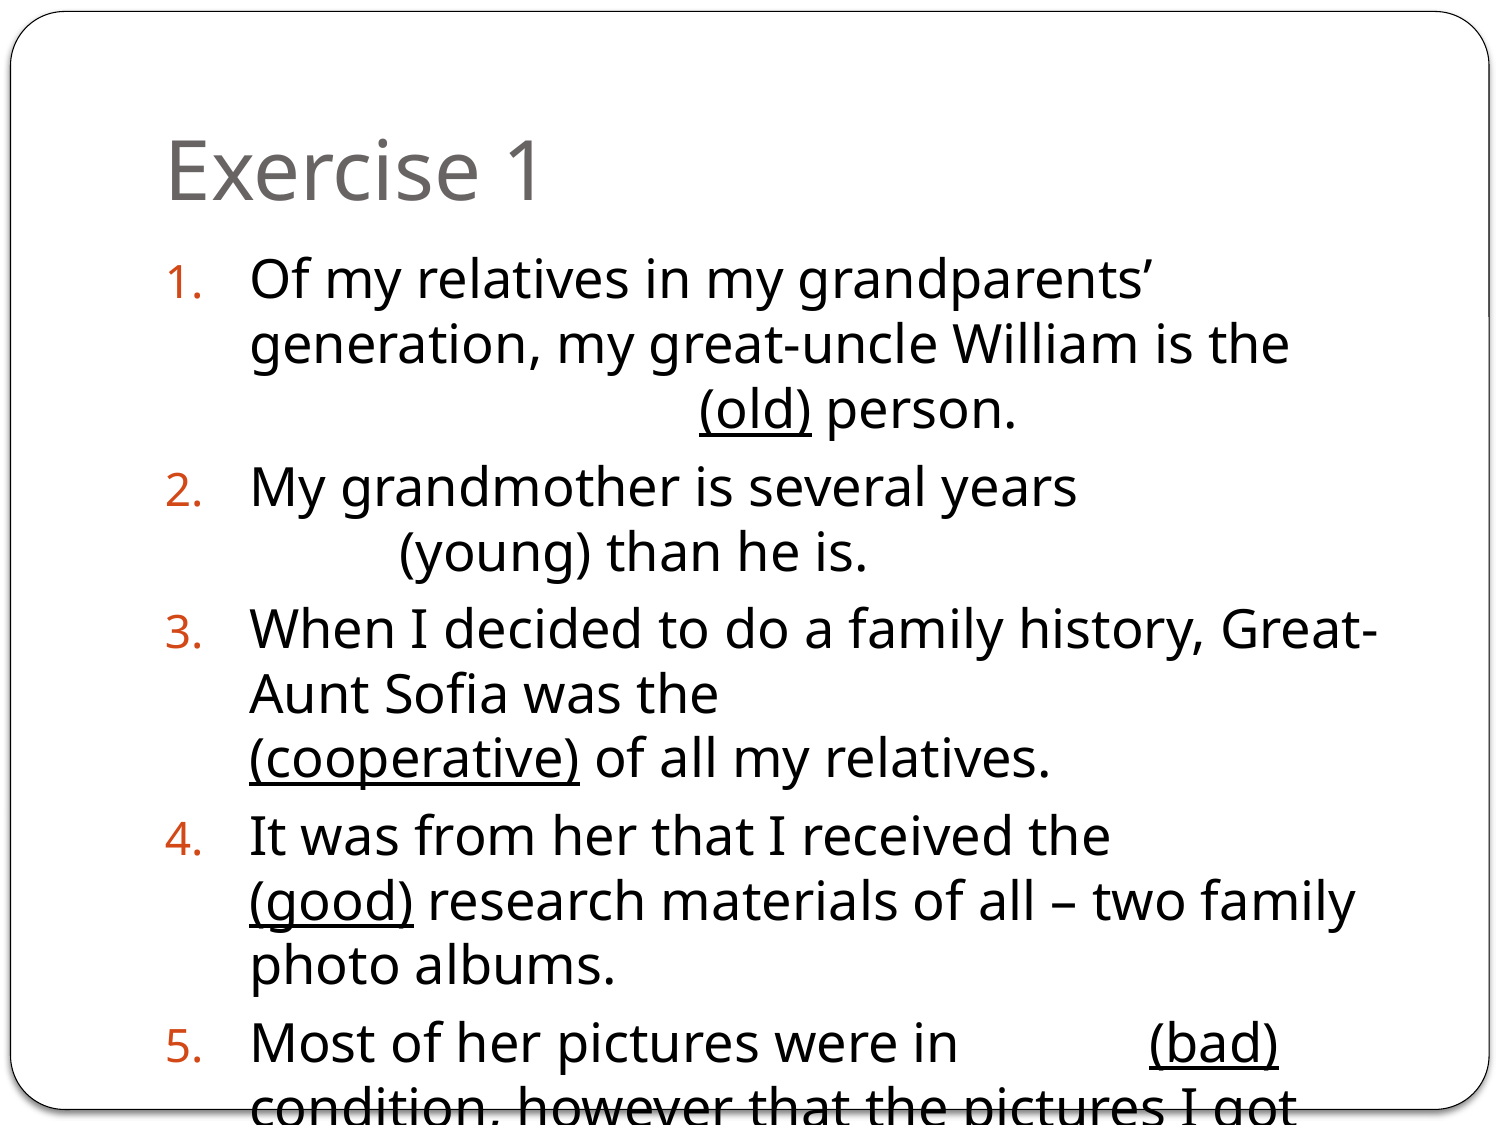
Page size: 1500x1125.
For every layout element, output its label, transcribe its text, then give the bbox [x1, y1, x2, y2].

title Exercise 1 [150, 45, 1425, 233]
list Of my relatives in my grandparents’ generation, my great-uncle William is the (old) person. My grandmother is several years (young) than he is. When I decided to do a family history, Great-Aunt Sofia was the (cooperative) of all my relatives. It was from her that I received the (good) research materials of all – two family photo albums. Most of her pictures were in (bad) condition, however that the pictures I got from Uncle John. [150, 237, 1425, 988]
